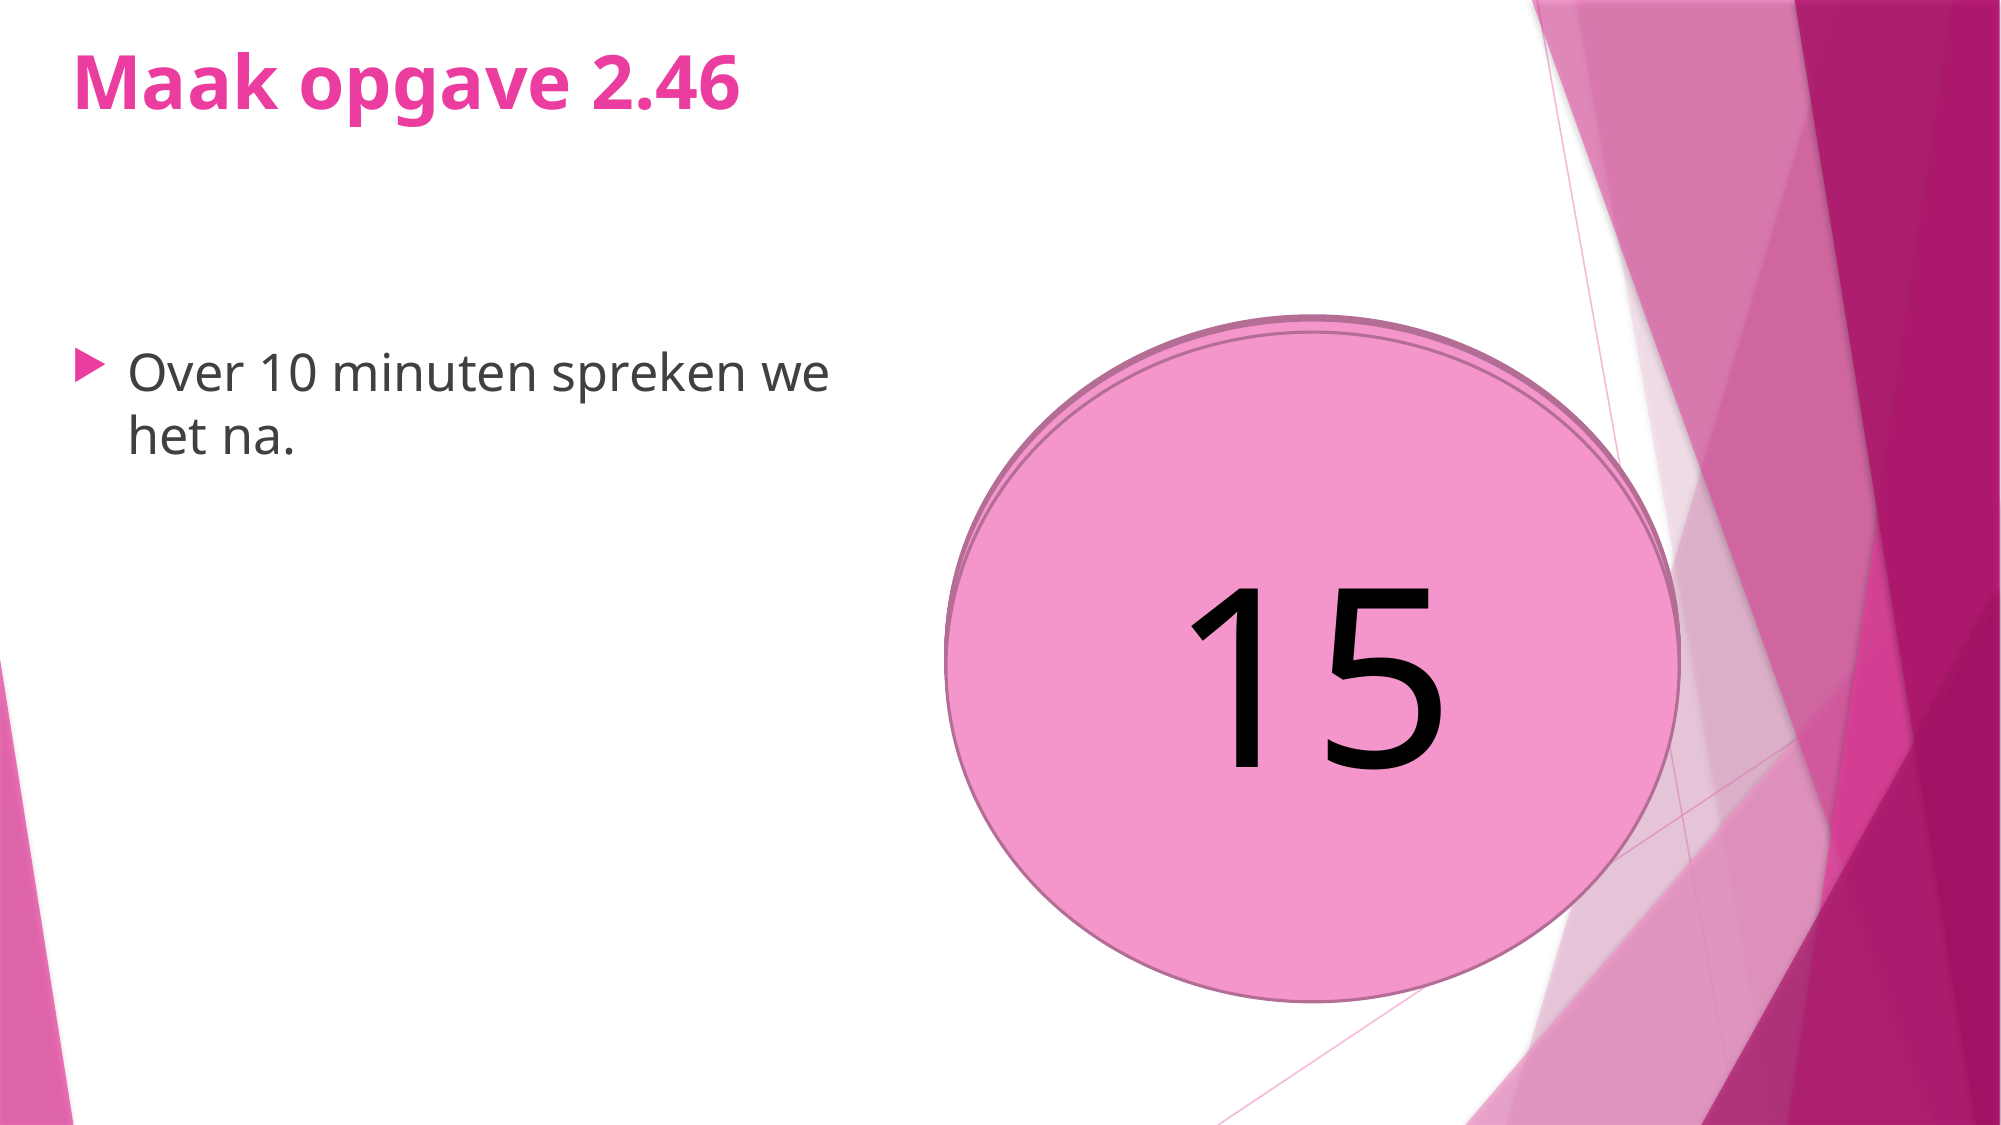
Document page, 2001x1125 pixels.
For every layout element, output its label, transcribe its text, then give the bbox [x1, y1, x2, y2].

text_box 14 [944, 318, 1681, 648]
title Maak opgave 2.46 [56, 27, 1522, 319]
list Over 10 minuten spreken we het na. [56, 332, 865, 1112]
text_box 10 [959, 314, 1668, 562]
text_box 15 [944, 330, 1681, 1004]
